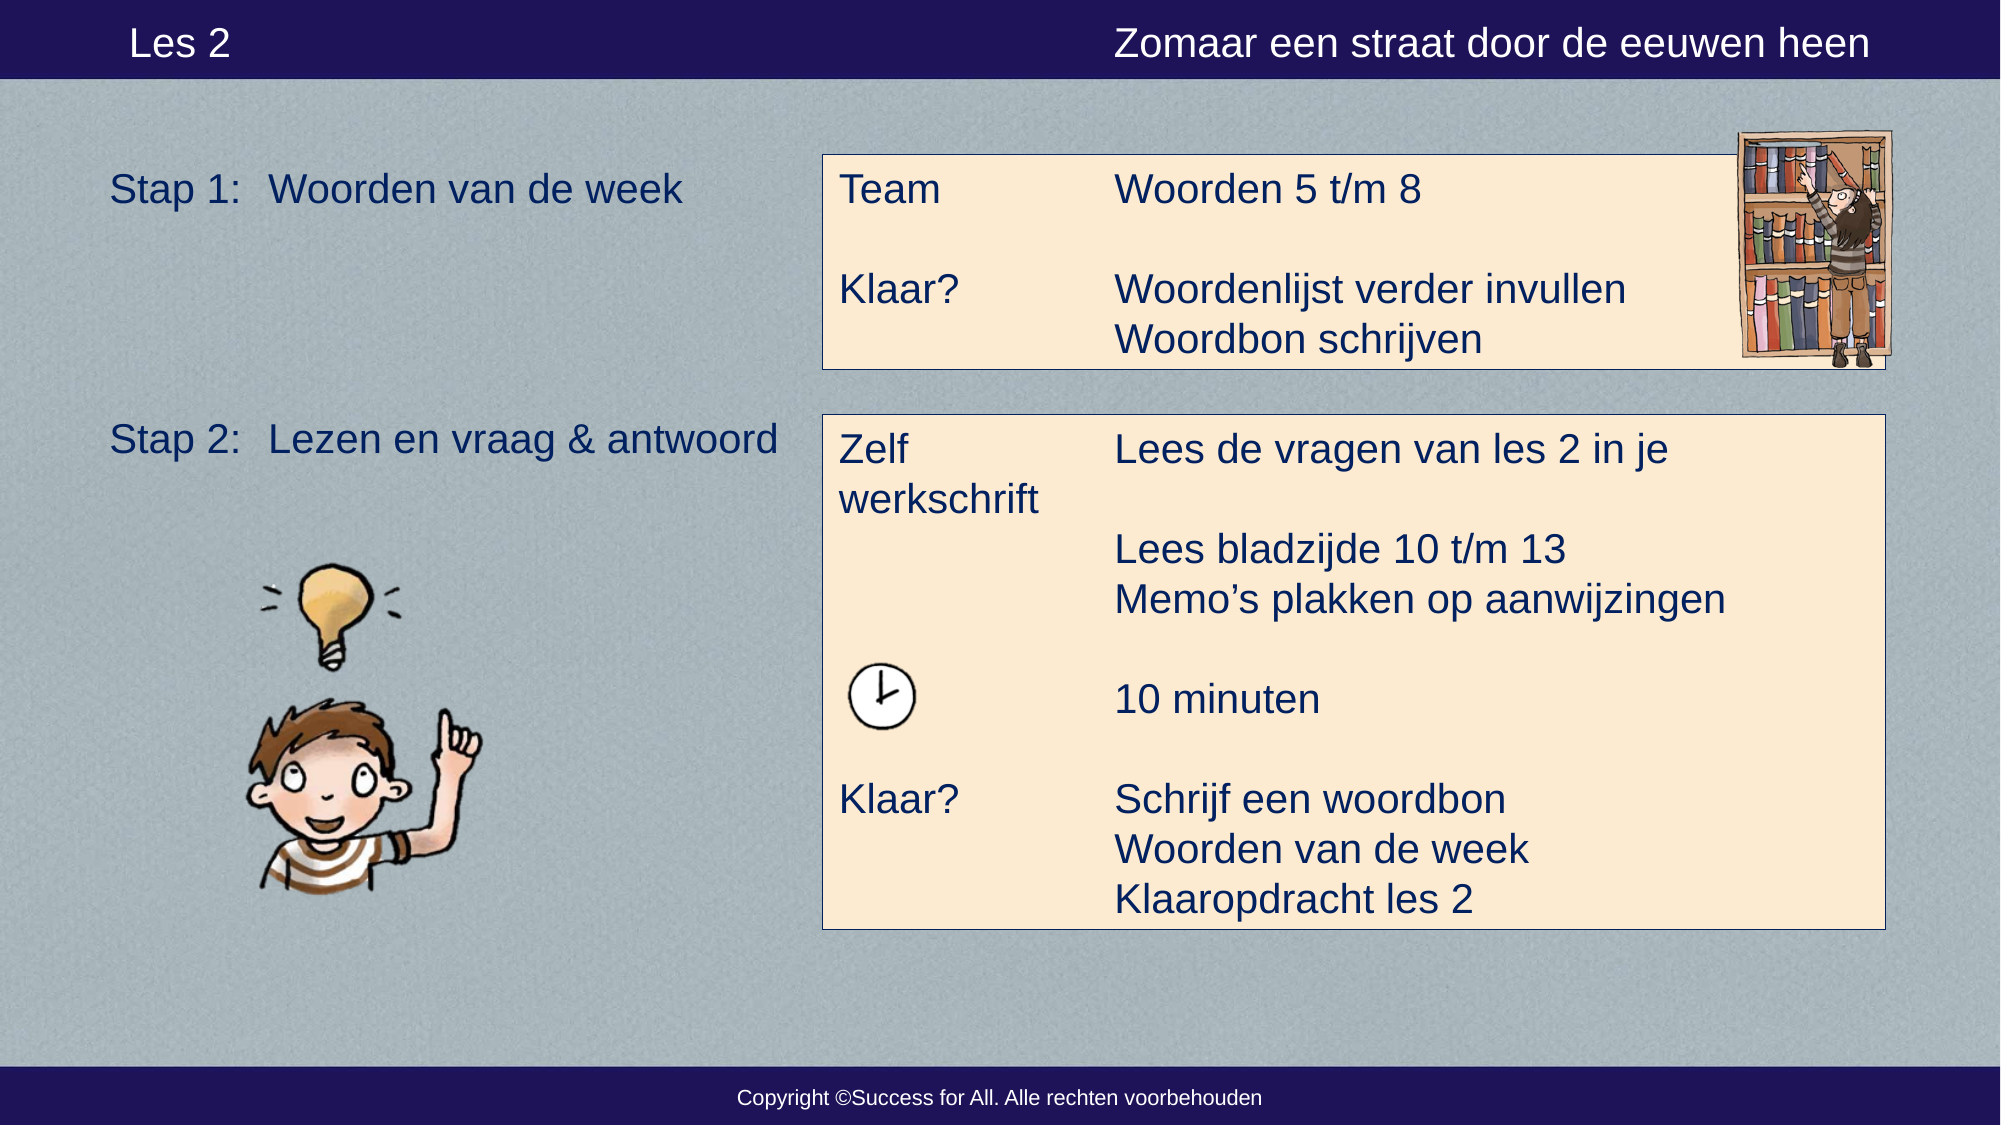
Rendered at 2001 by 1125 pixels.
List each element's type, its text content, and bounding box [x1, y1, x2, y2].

text_box Copyright ©Success for All. Alle rechten voorbehouden [0, 1076, 2000, 1125]
text_box Zomaar een straat door de eeuwen heen [999, 8, 1886, 73]
text_box Team Woorden 5 t/m 8 Klaar? Woordenlijst verder invullen Woordbon schrijven [822, 154, 1721, 370]
picture [0, 0, 2001, 1125]
text_box Stap 1: Woorden van de week Stap 2: Lezen en vraag & antwoord [94, 154, 887, 520]
text_box Les 2 [114, 8, 354, 73]
text_box Zelf Lees de vragen van les 2 in je werkschrift Lees bladzijde 10 t/m 13 Memo’s plakken op aanwijzingen 10 minuten Klaar? Schrijf een woordbon Woorden van de week Klaaropdracht les 2 [822, 414, 1886, 930]
